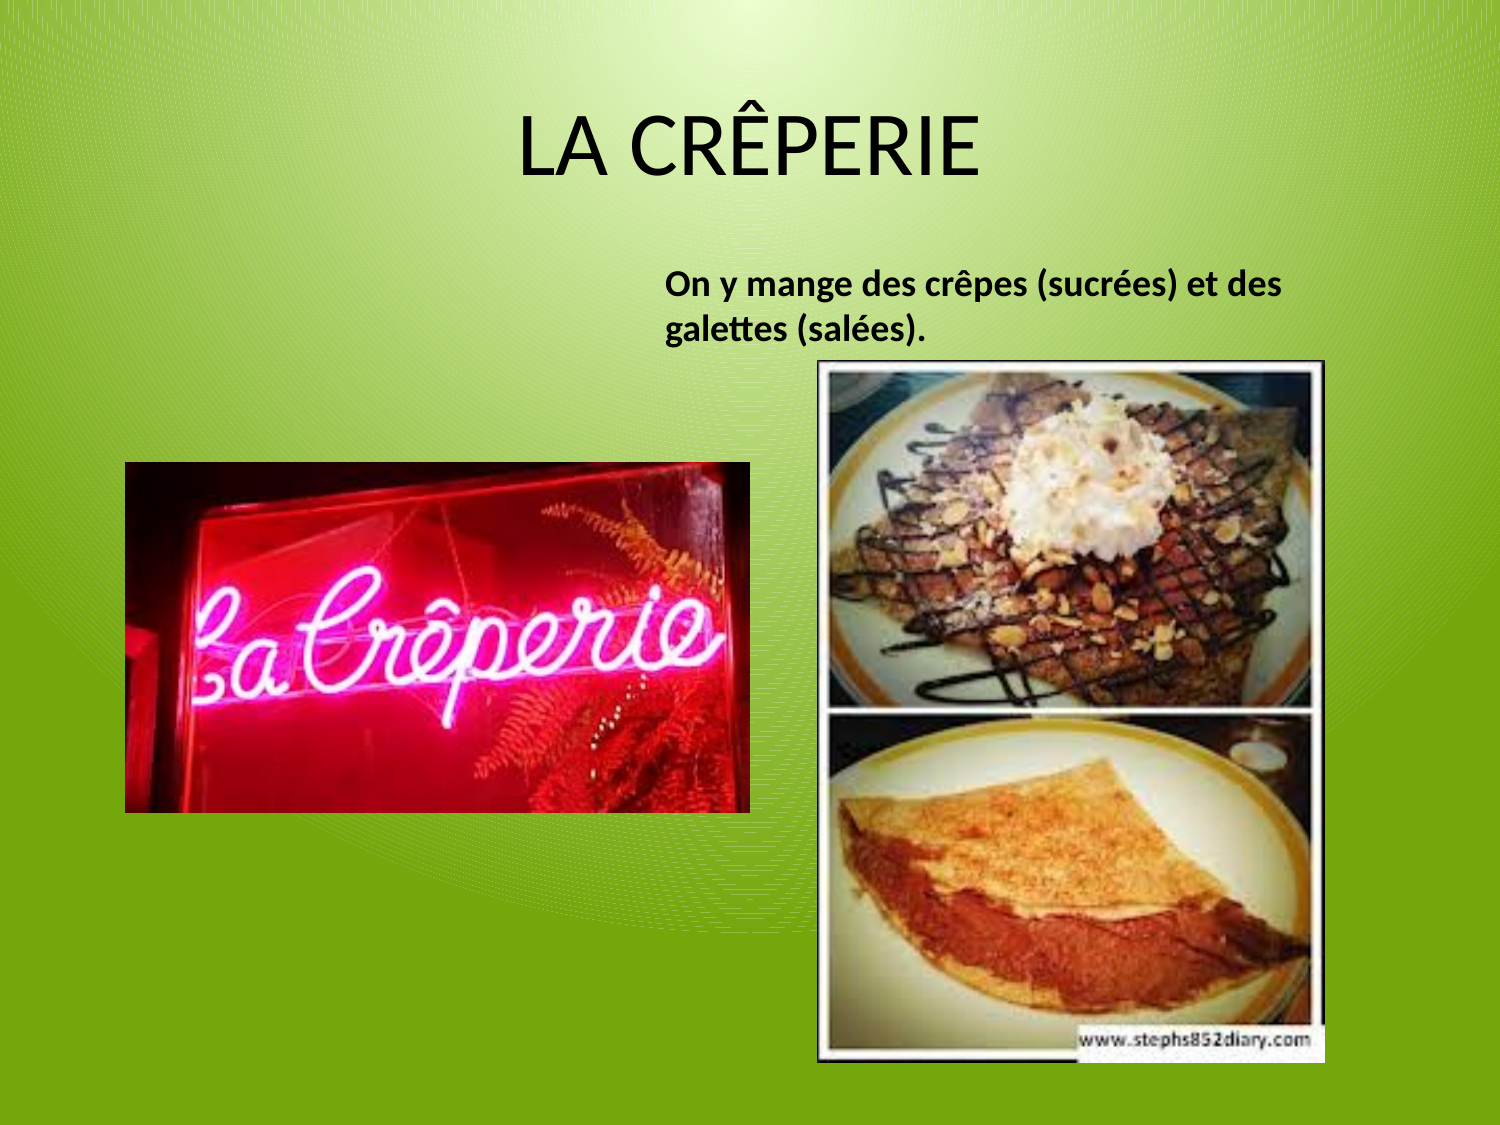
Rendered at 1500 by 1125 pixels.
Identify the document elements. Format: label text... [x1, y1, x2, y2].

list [817, 360, 1326, 1063]
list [124, 462, 751, 813]
title LA CRÊPERIE [75, 45, 1425, 233]
list On y mange des crêpes (sucrées) et des galettes (salées). [650, 249, 1425, 357]
